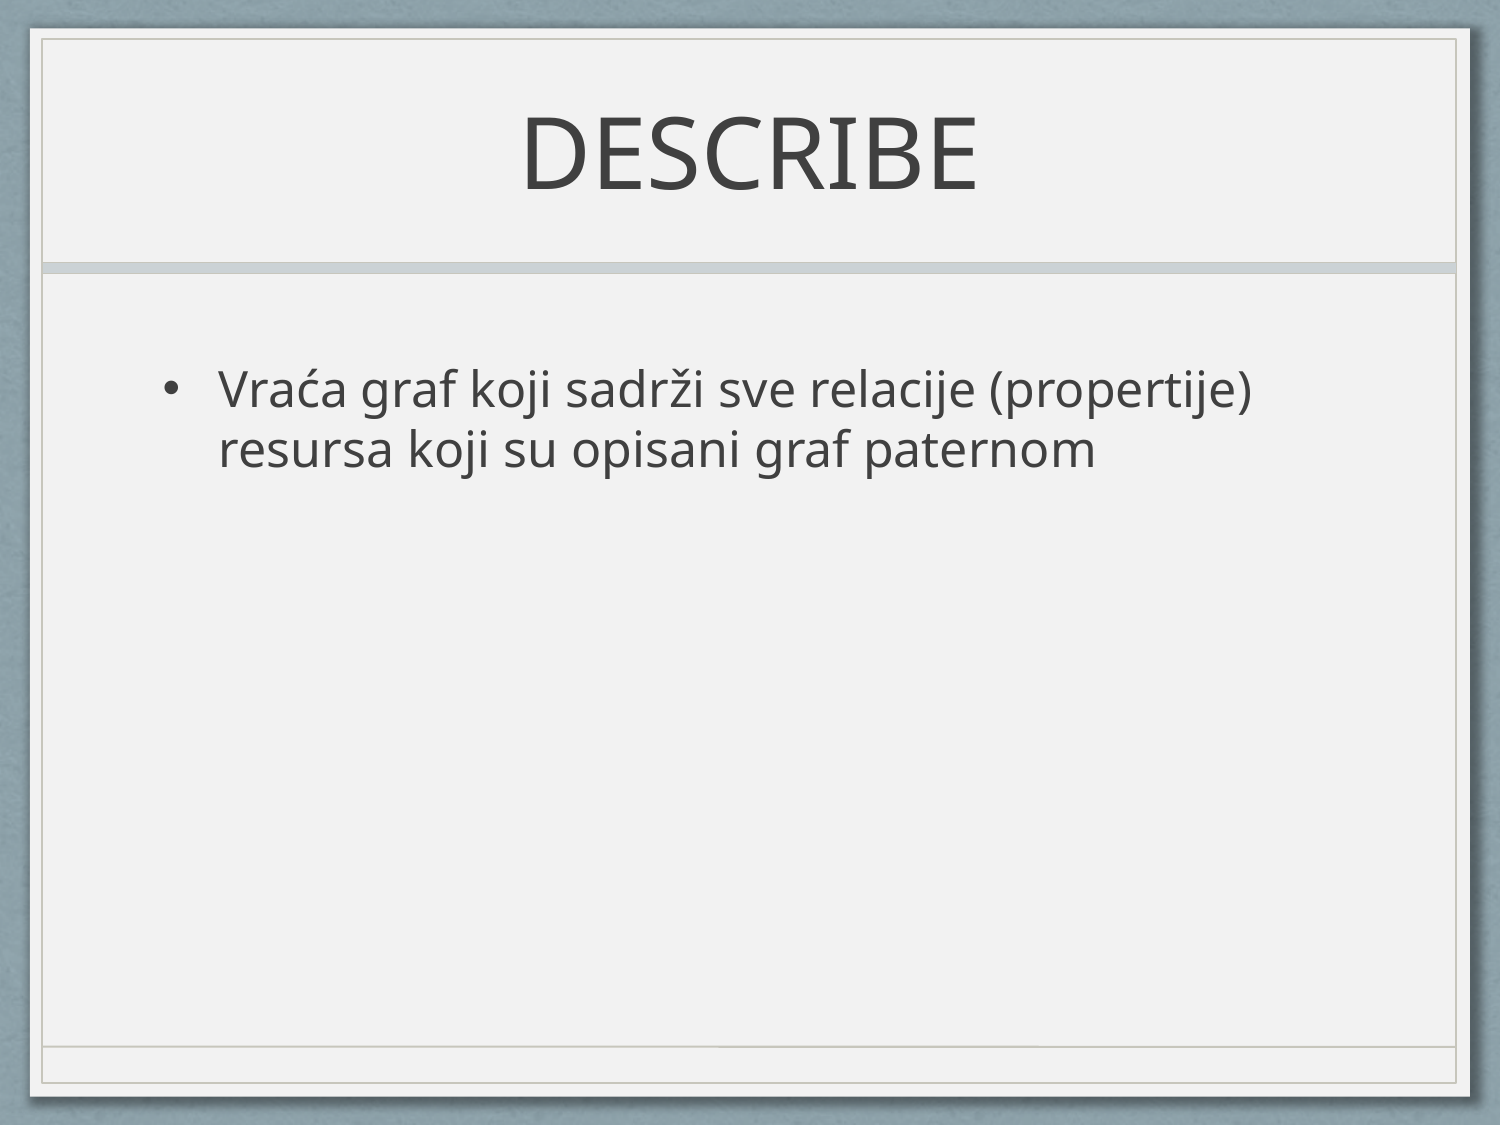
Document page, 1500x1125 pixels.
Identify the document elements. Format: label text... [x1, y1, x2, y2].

list Vraća graf koji sadrži sve relacije (propertije) resursa koji su opisani graf paternom [147, 350, 1353, 996]
title DESCRIBE [147, 40, 1353, 260]
